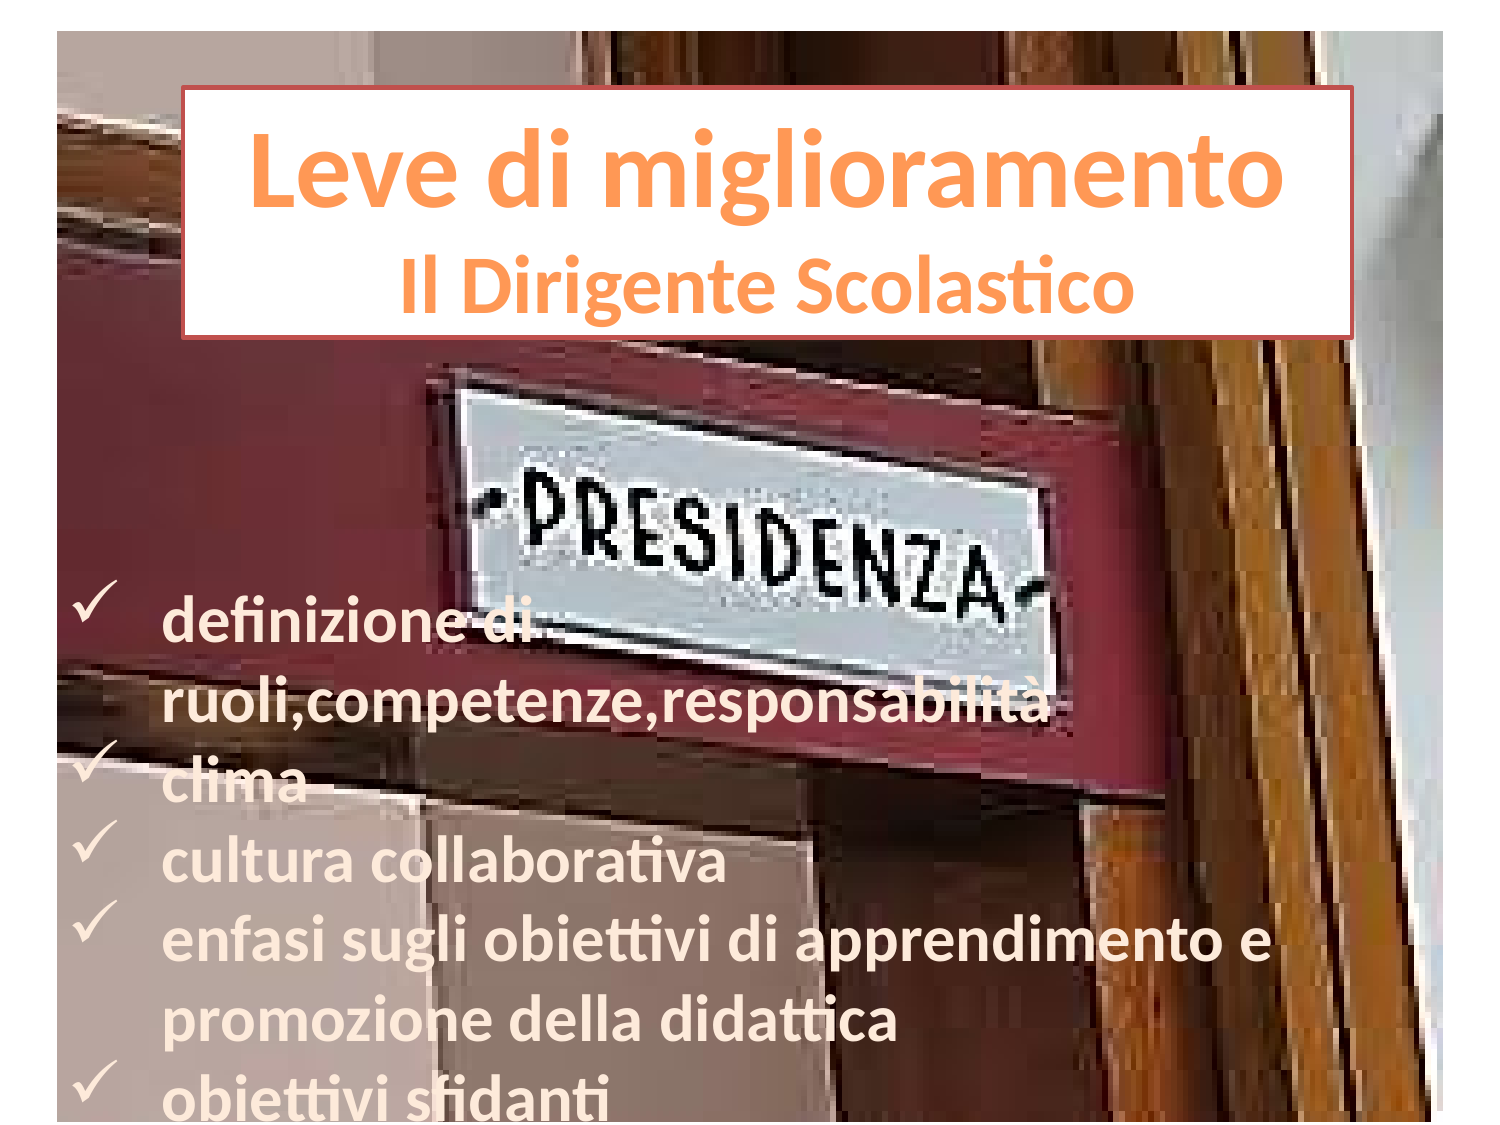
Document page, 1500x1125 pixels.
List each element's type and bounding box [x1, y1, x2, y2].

picture [56, 31, 1444, 1123]
